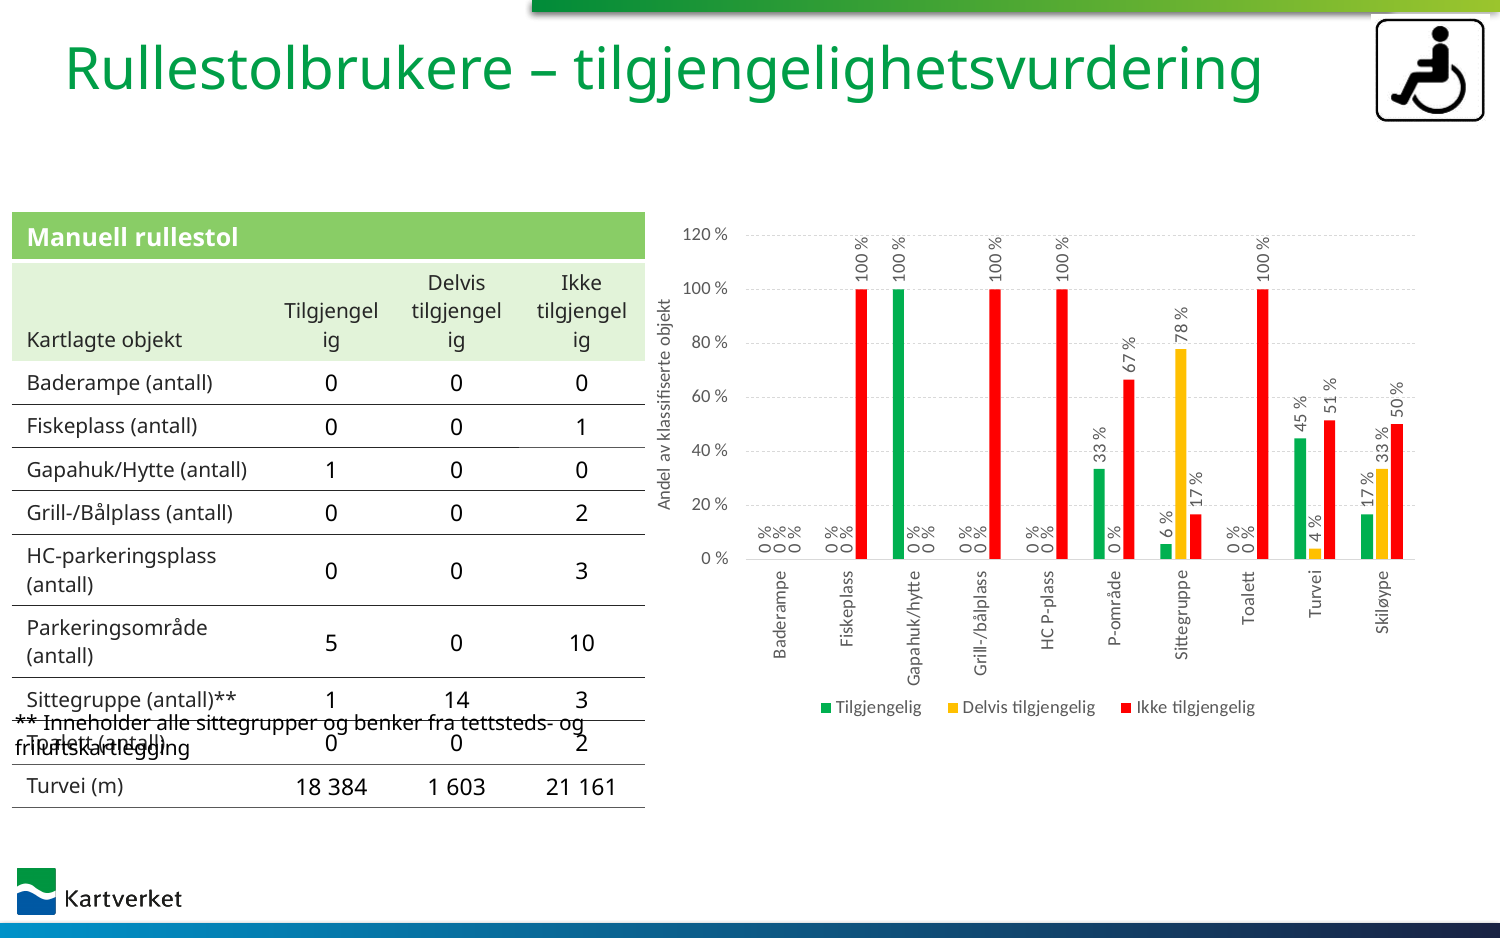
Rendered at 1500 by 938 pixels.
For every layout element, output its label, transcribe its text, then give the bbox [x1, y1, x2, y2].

table_cell Parkeringsområde (antall) [12, 606, 269, 677]
table_cell HC-parkeringsplass (antall) [12, 535, 269, 605]
table_cell Kartlagte objekt [12, 263, 269, 361]
table_cell Ikke tilgjengelig [519, 263, 638, 361]
table_cell 1 603 [394, 768, 519, 807]
table_cell Baderampe (antall) [12, 361, 269, 404]
table_cell 0 [269, 361, 394, 404]
table_cell 0 [394, 535, 519, 605]
table_cell Fiskeplass (antall) [12, 405, 269, 447]
table_cell 10 [519, 606, 638, 677]
table_cell Grill-/Bålplass (antall) [12, 491, 269, 534]
table_cell Sittegruppe (antall)** [12, 678, 269, 702]
table_cell 0 [394, 361, 519, 404]
table_cell 0 [394, 491, 519, 534]
table_cell 0 [394, 405, 519, 447]
table_cell Gapahuk/Hytte (antall) [12, 448, 269, 490]
text_box ** Inneholder alle sittegrupper og benker fra tettsteds- og friluftskartlegging [0, 702, 745, 768]
table_cell 0 [394, 606, 519, 677]
table_header Manuell rullestol [12, 212, 645, 259]
table_cell 21 161 [519, 768, 645, 807]
table_cell 0 [269, 491, 394, 534]
table_cell 0 [394, 448, 519, 490]
picture [643, 218, 1426, 728]
table_cell 18 384 [269, 768, 394, 807]
table_cell 0 [519, 448, 638, 490]
table_cell 0 [269, 535, 394, 605]
table_cell 1 [269, 678, 394, 702]
text_box Rullestolbrukere – tilgjengelighetsvurdering [49, 12, 1372, 109]
table_cell 14 [394, 678, 519, 702]
table_cell Turvei (m) [12, 768, 269, 807]
table_cell 0 [269, 405, 394, 447]
table_cell 2 [519, 491, 638, 534]
table_cell 3 [519, 678, 638, 702]
table_cell 3 [519, 535, 638, 605]
picture [1371, 13, 1491, 127]
table_cell 1 [269, 448, 394, 490]
table_cell 1 [519, 405, 638, 447]
table_cell 5 [269, 606, 394, 677]
table_cell Tilgjengelig [269, 263, 394, 361]
table_cell Delvis tilgjengelig [394, 263, 519, 361]
table_cell 0 [519, 361, 638, 404]
